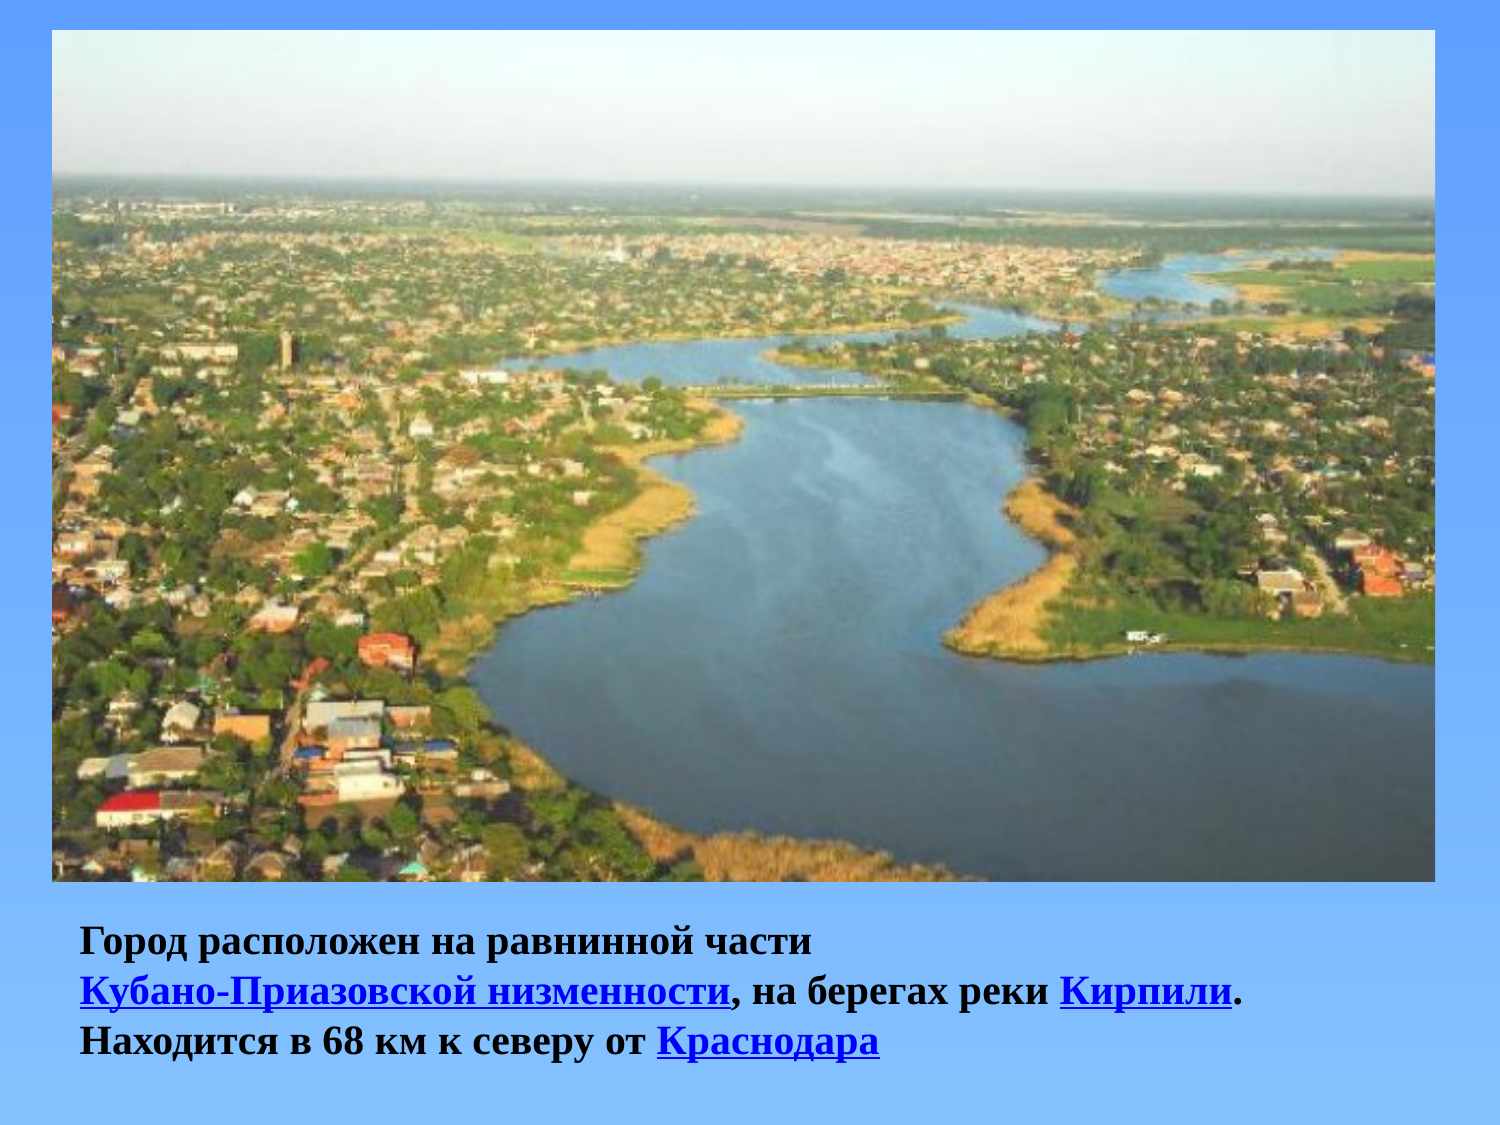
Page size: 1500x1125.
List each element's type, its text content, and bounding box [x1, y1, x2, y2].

text_box Город расположен на равнинной части Кубано-Приазовской низменности, на берегах реки Кирпили. Находится в 68 км к северу от Краснодара [64, 905, 1353, 1070]
picture [51, 30, 1436, 882]
